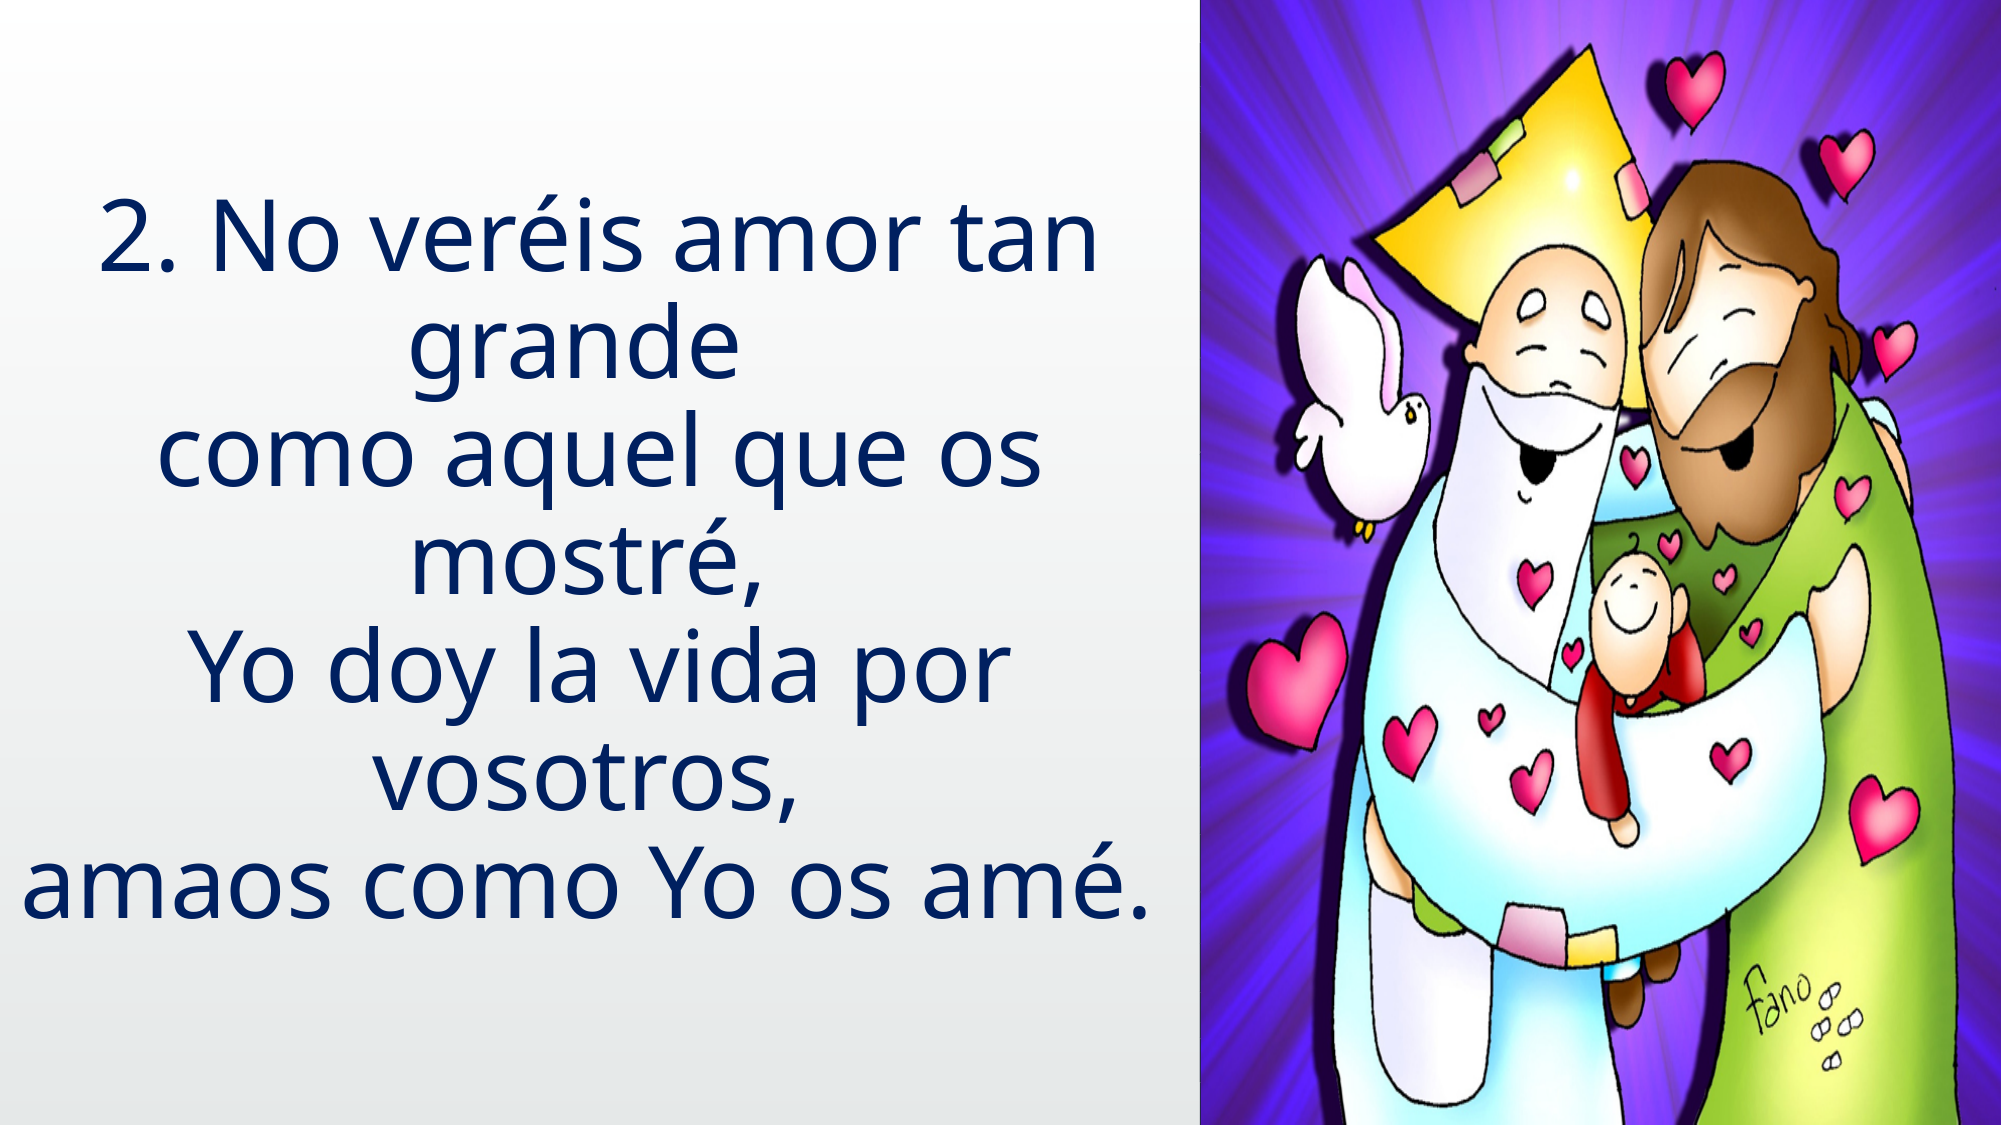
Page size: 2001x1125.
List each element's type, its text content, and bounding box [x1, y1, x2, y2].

picture [1200, 0, 2001, 1125]
title 2. No veréis amor tan grande como aquel que os mostré, Yo doy la vida por vosotros, amaos como Yo os amé. [0, 0, 1200, 1125]
